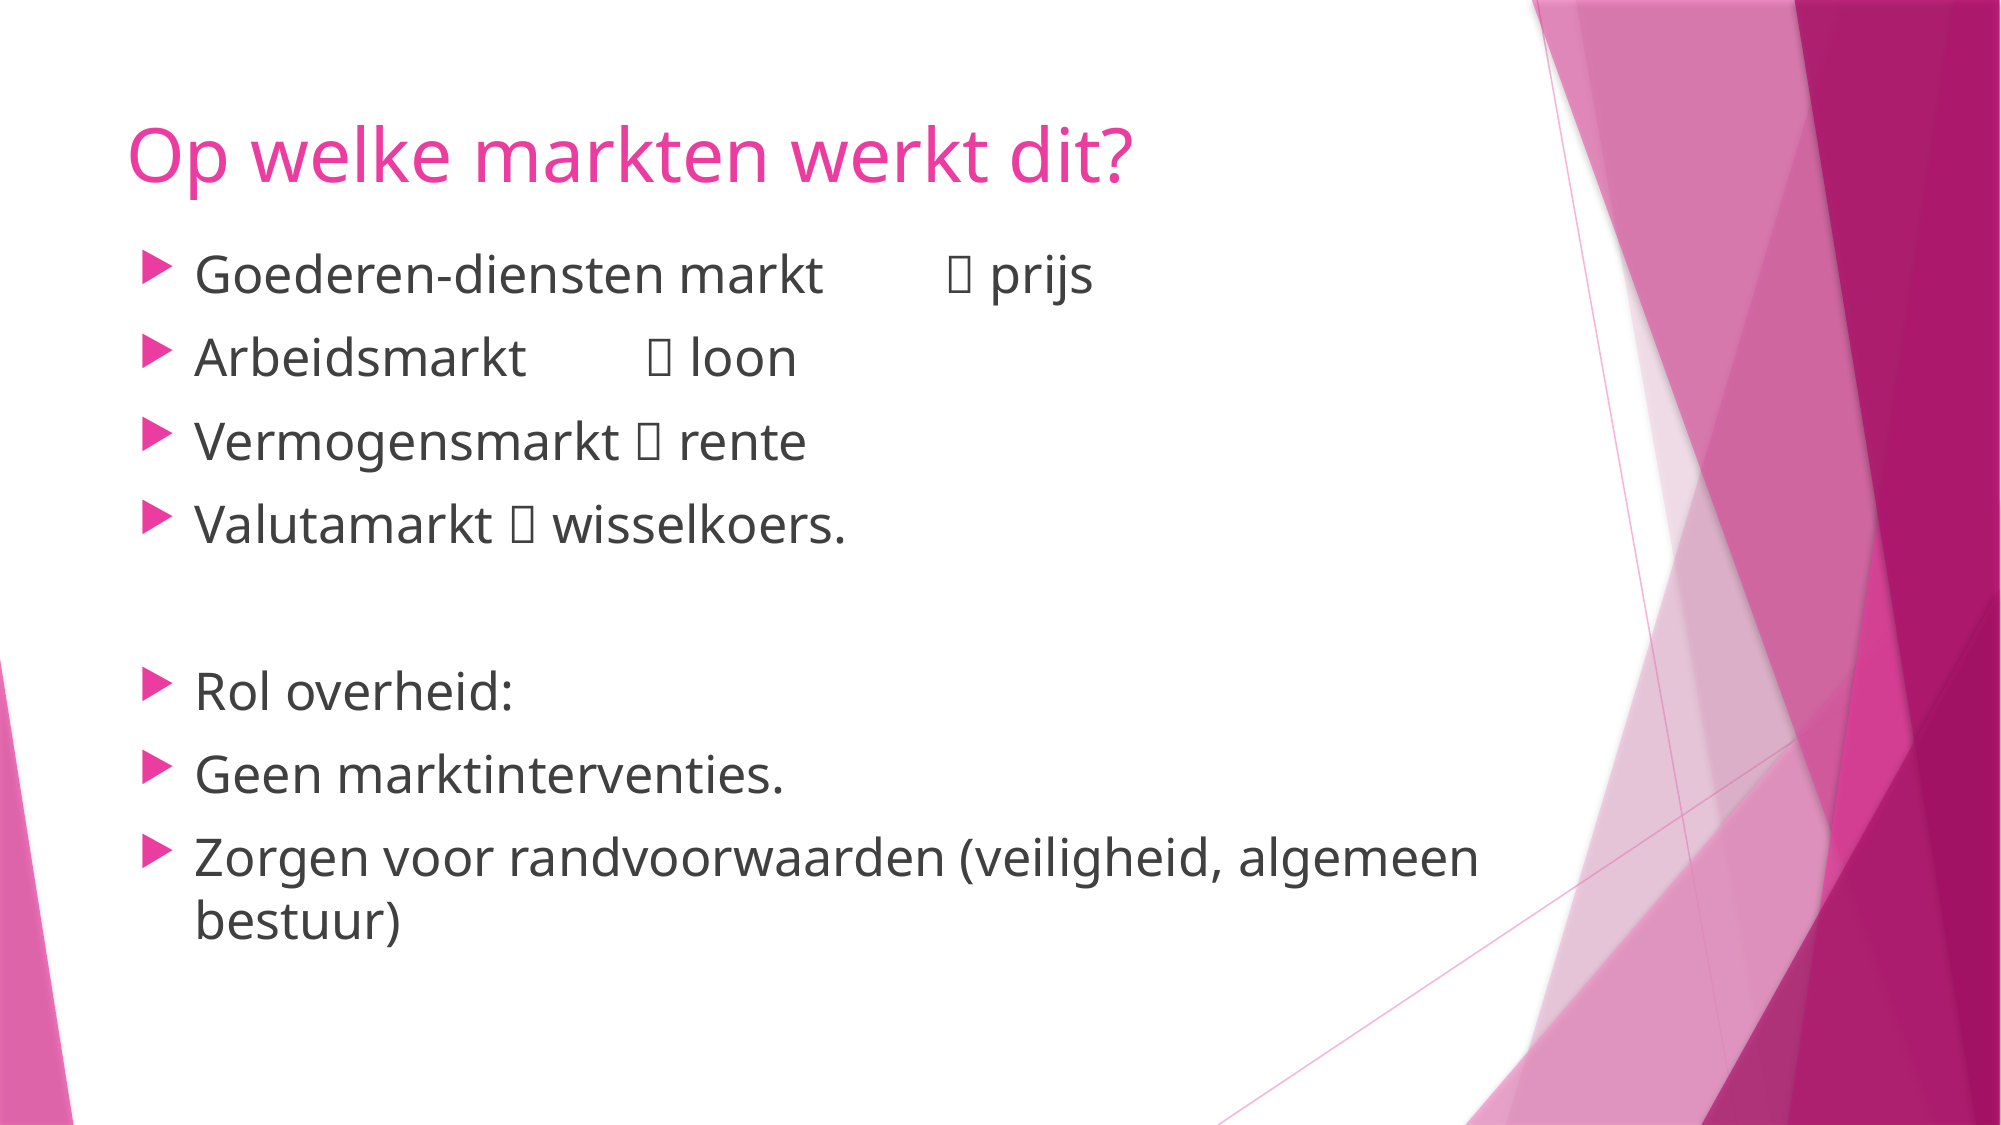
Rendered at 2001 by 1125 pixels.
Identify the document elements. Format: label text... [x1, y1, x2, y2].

list Goederen-diensten markt  prijs Arbeidsmarkt  loon Vermogensmarkt  rente Valutamarkt  wisselkoers. Rol overheid: Geen marktinterventies. Zorgen voor randvoorwaarden (veiligheid, algemeen bestuur) [123, 234, 1534, 871]
title Op welke markten werkt dit? [111, 99, 1522, 317]
